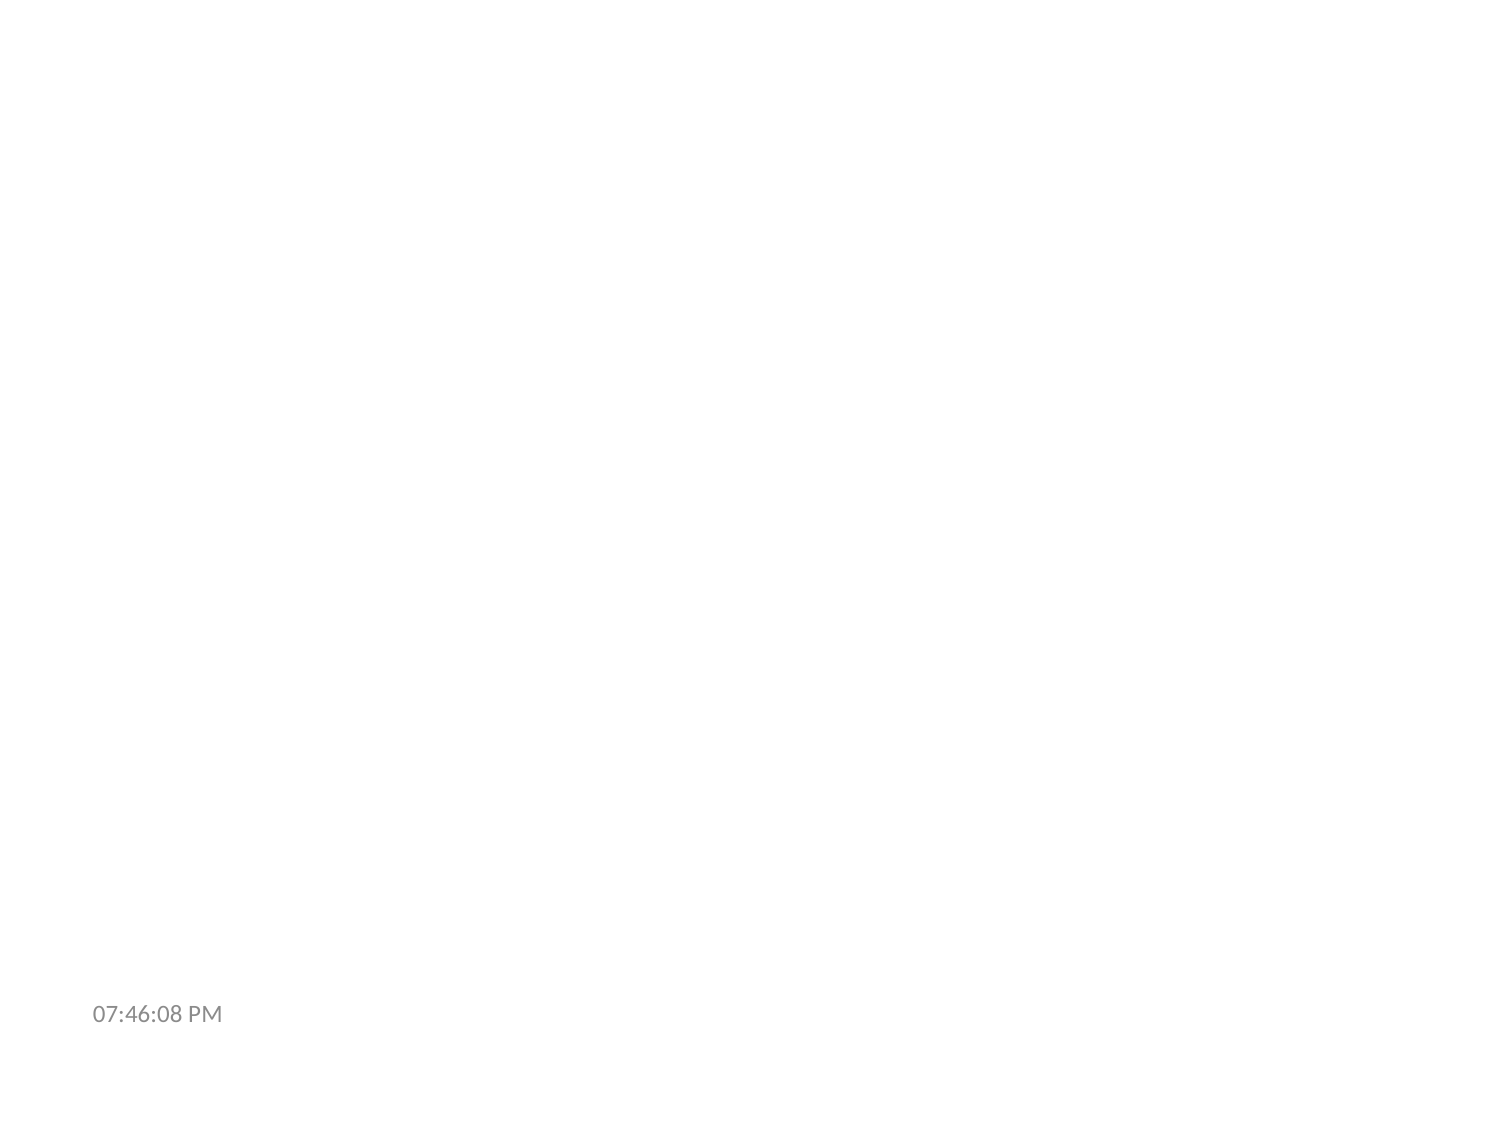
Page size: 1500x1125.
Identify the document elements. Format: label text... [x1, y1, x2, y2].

text_box 3:35:09 PM [77, 982, 428, 1043]
